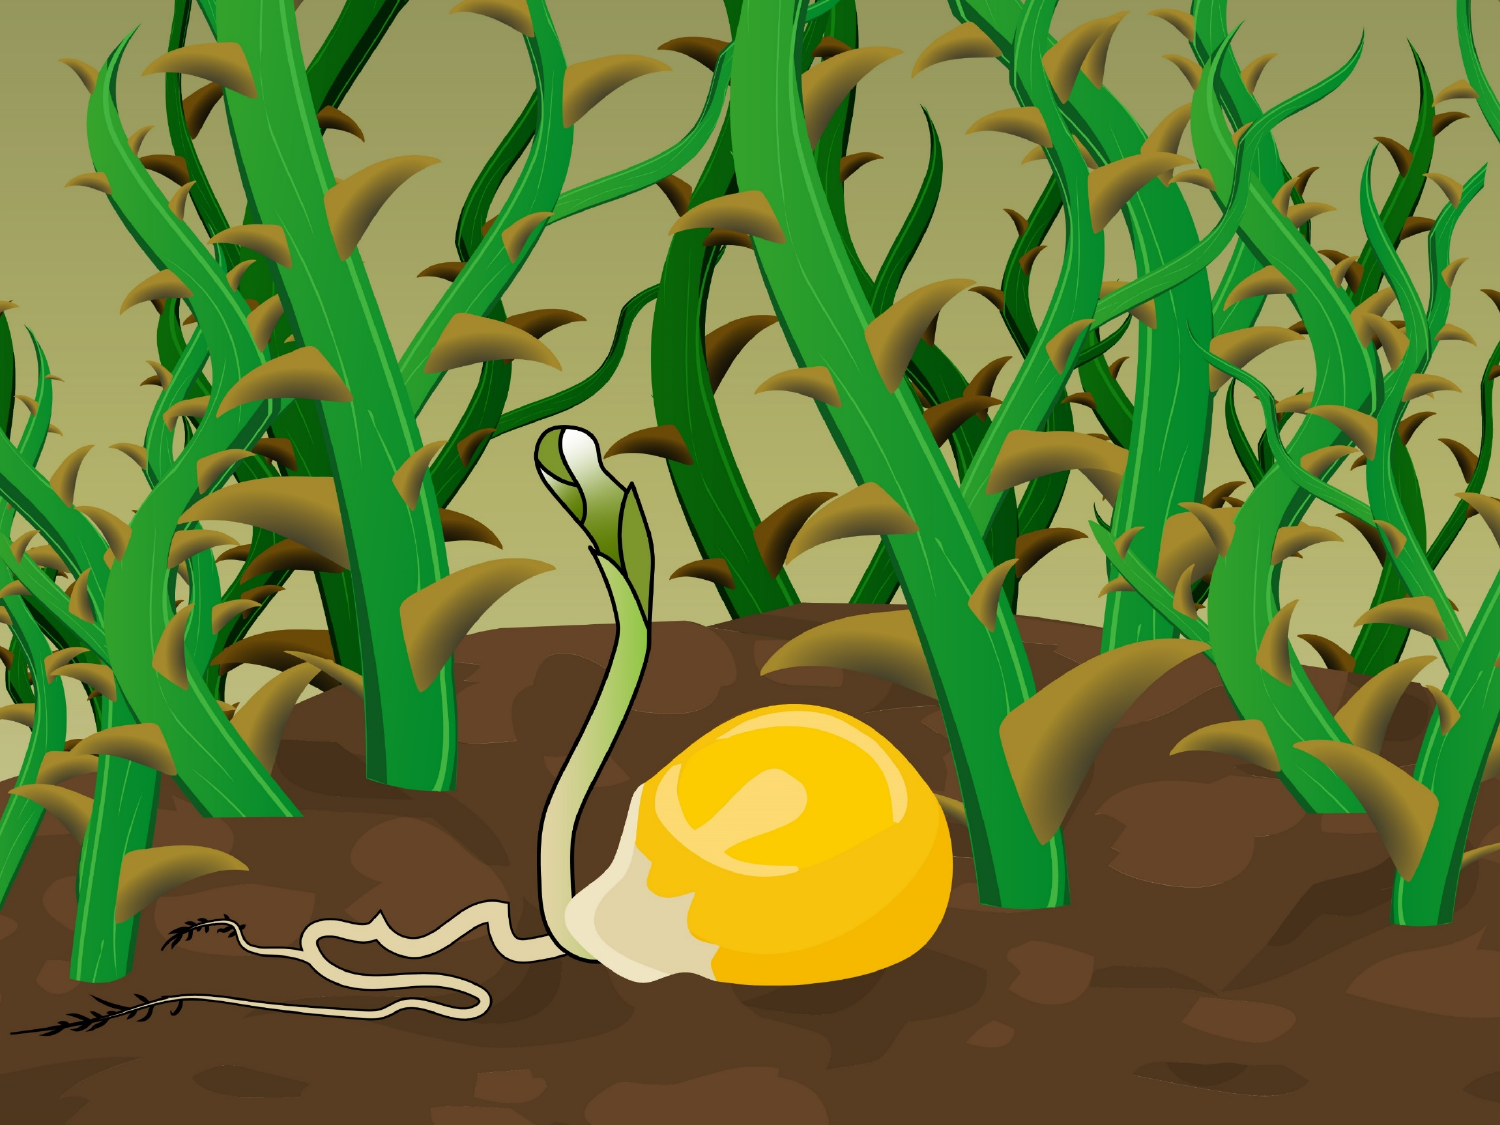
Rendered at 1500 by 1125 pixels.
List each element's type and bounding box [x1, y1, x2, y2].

list [0, 0, 1500, 1125]
